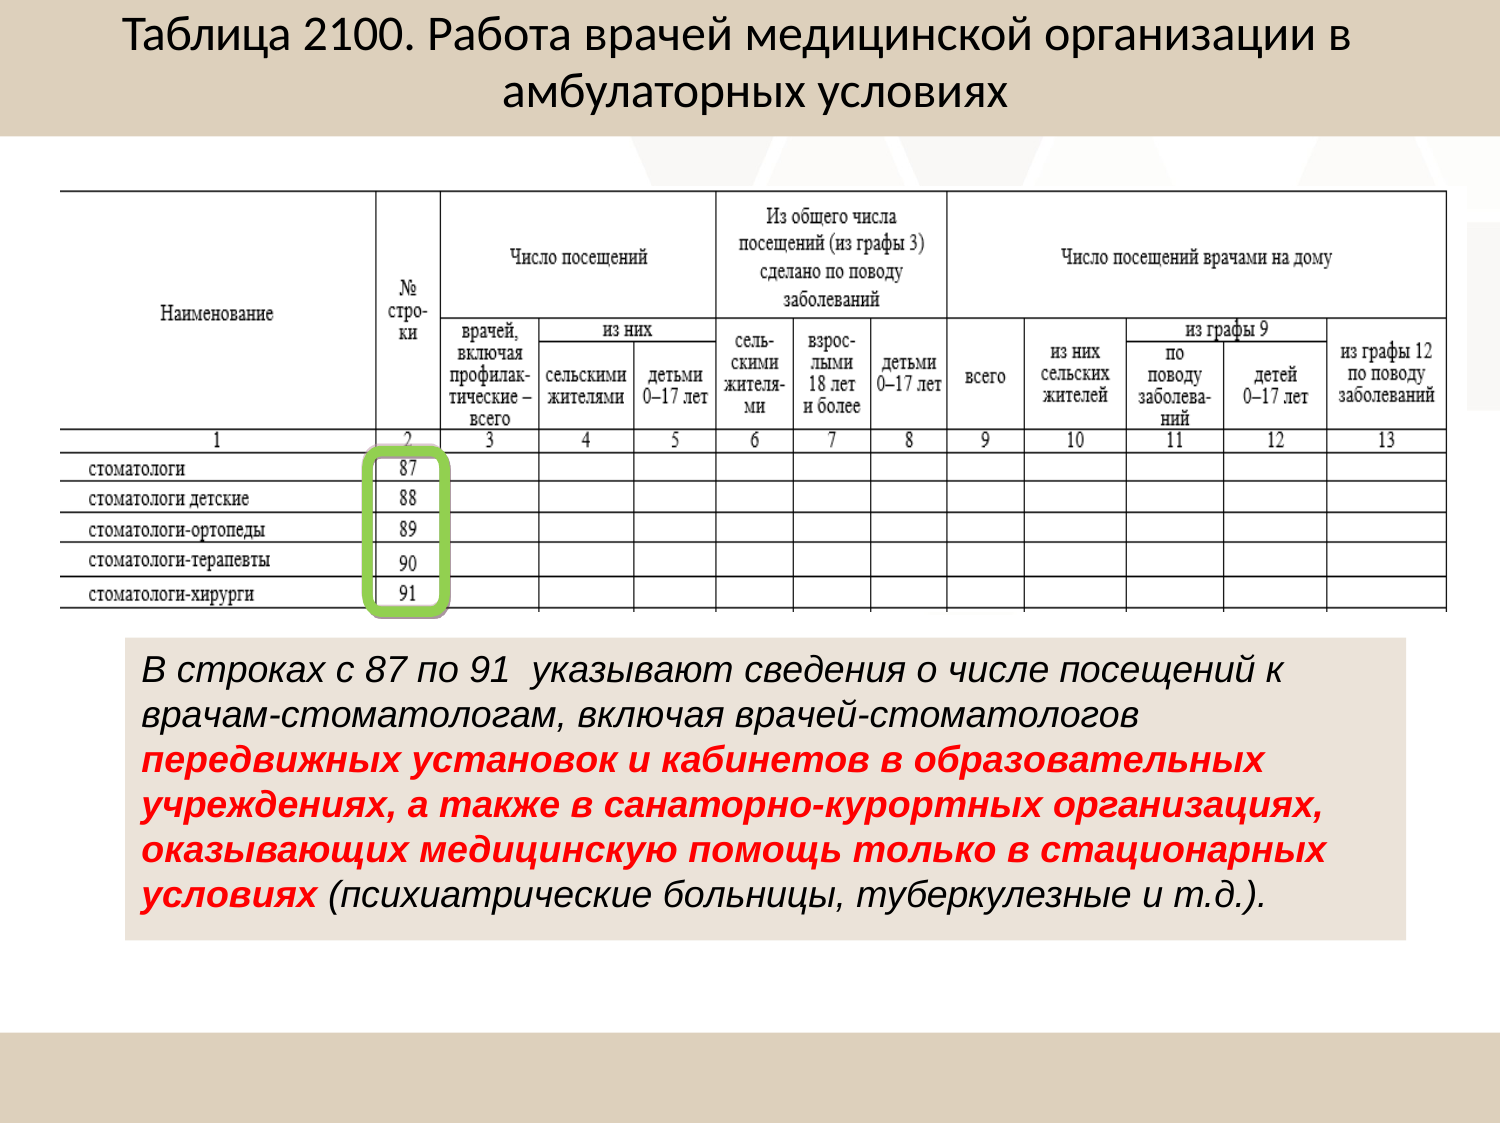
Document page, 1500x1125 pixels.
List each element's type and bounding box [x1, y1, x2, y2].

text_box [0, 0, 1500, 1125]
text_box [60, 186, 1468, 619]
